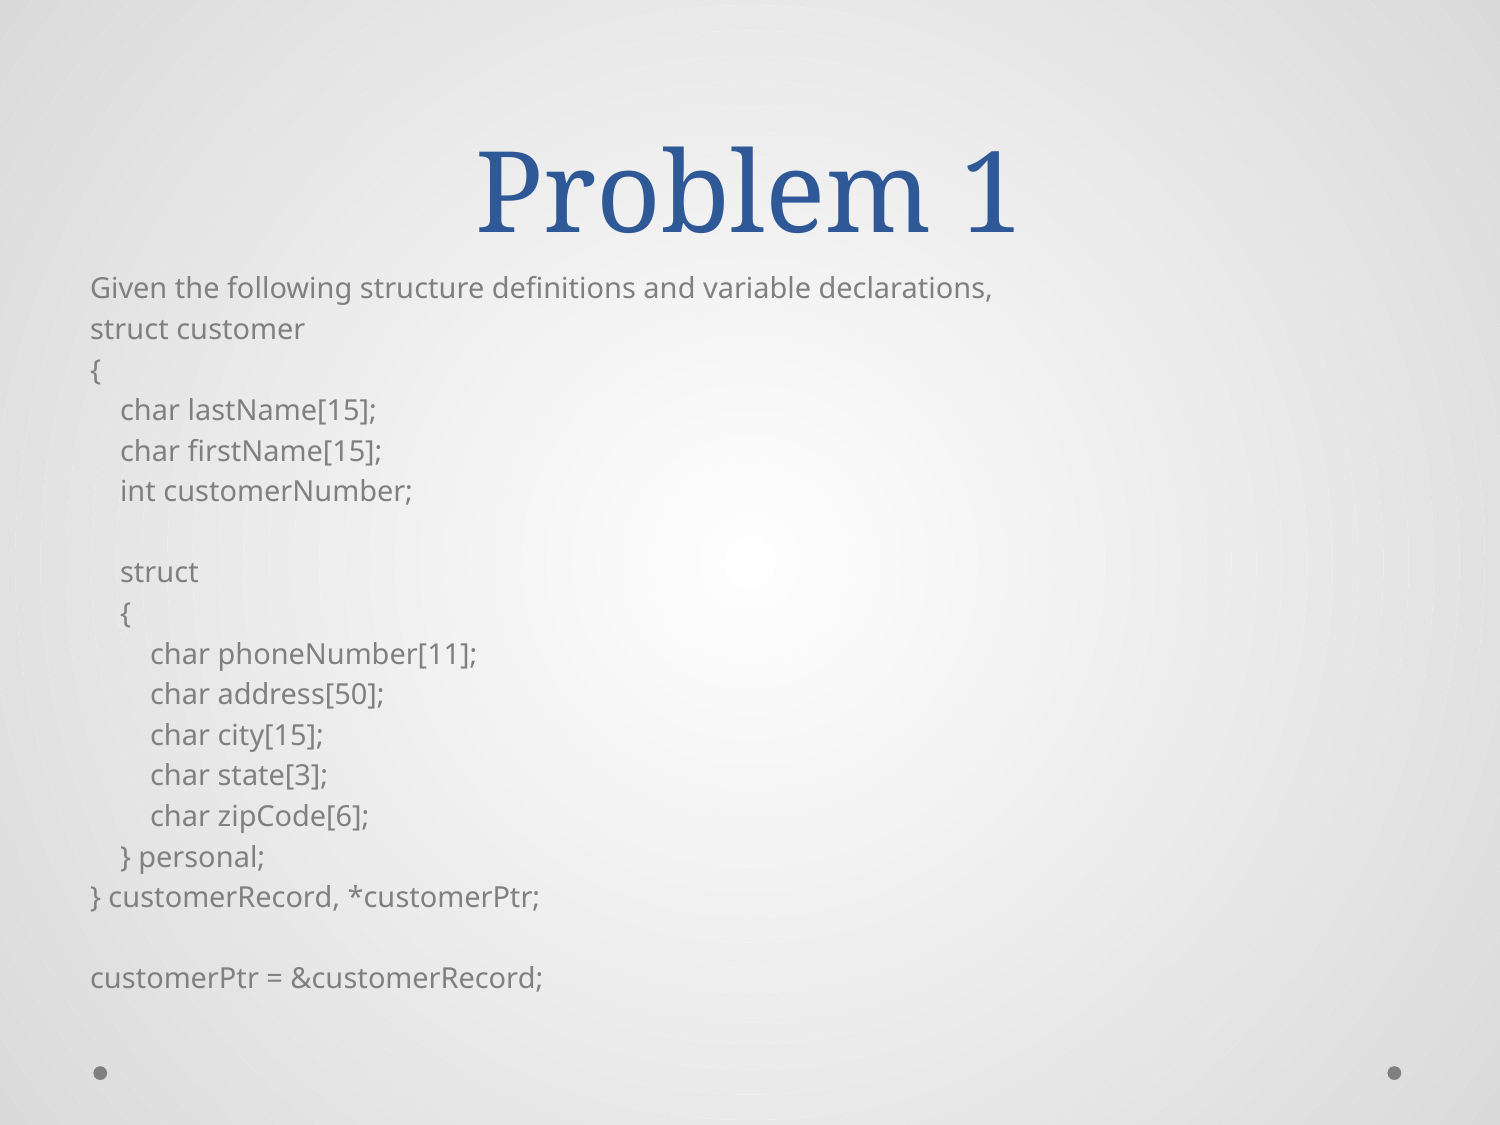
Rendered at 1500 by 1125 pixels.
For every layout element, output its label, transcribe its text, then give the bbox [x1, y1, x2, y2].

list Given the following structure definitions and variable declarations, struct customer { char lastName[15]; char firstName[15]; int customerNumber; struct { char phoneNumber[11]; char address[50]; char city[15]; char state[3]; char zipCode[6]; } personal; } customerRecord, *customerPtr; customerPtr = &customerRecord; [75, 262, 1425, 1005]
title Problem 1 [75, 0, 1425, 262]
